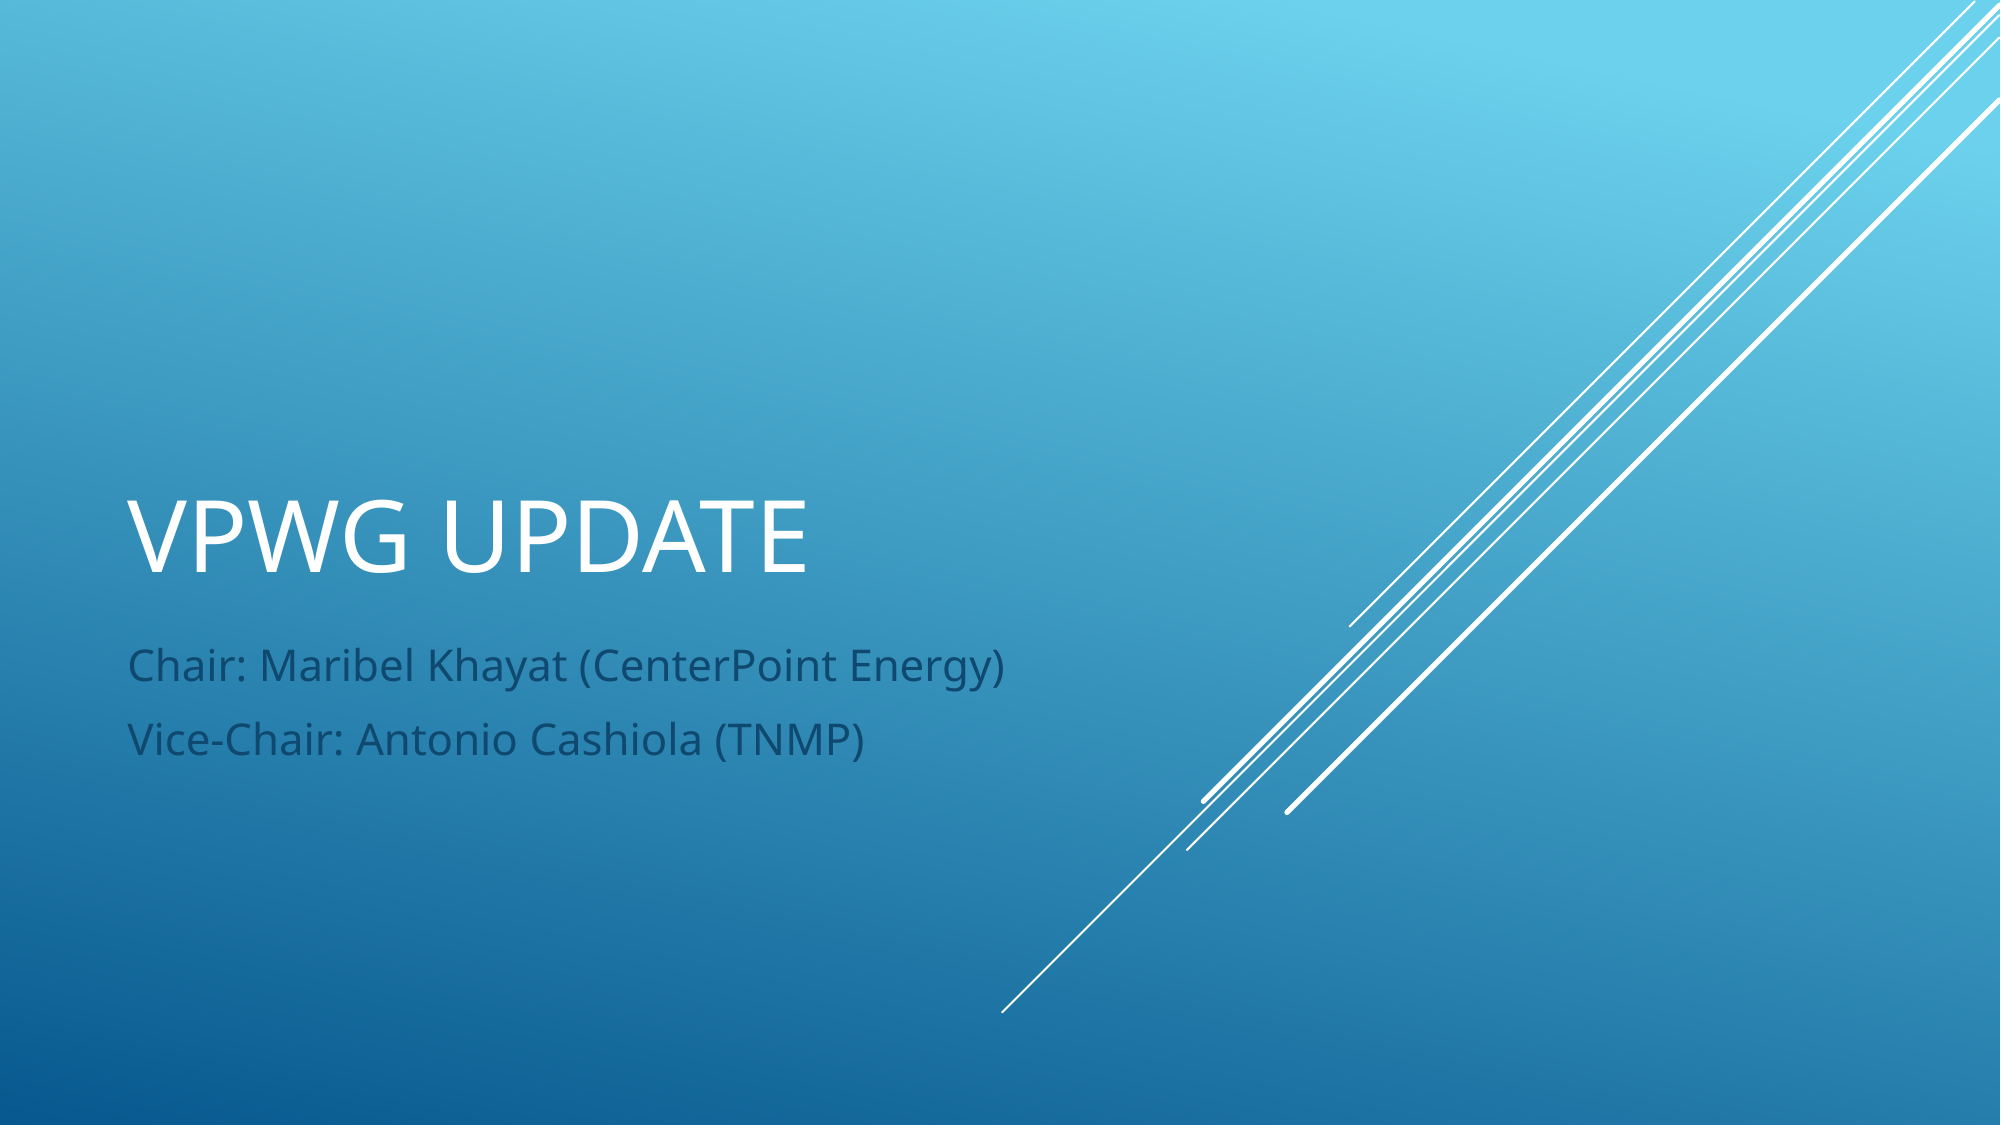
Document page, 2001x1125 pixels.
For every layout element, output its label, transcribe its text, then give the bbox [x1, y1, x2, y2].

subtitle Chair: Maribel Khayat (CenterPoint Energy) Vice-Chair: Antonio Cashiola (TNMP) [112, 630, 1163, 950]
title VPWG Update [112, 112, 1425, 600]
